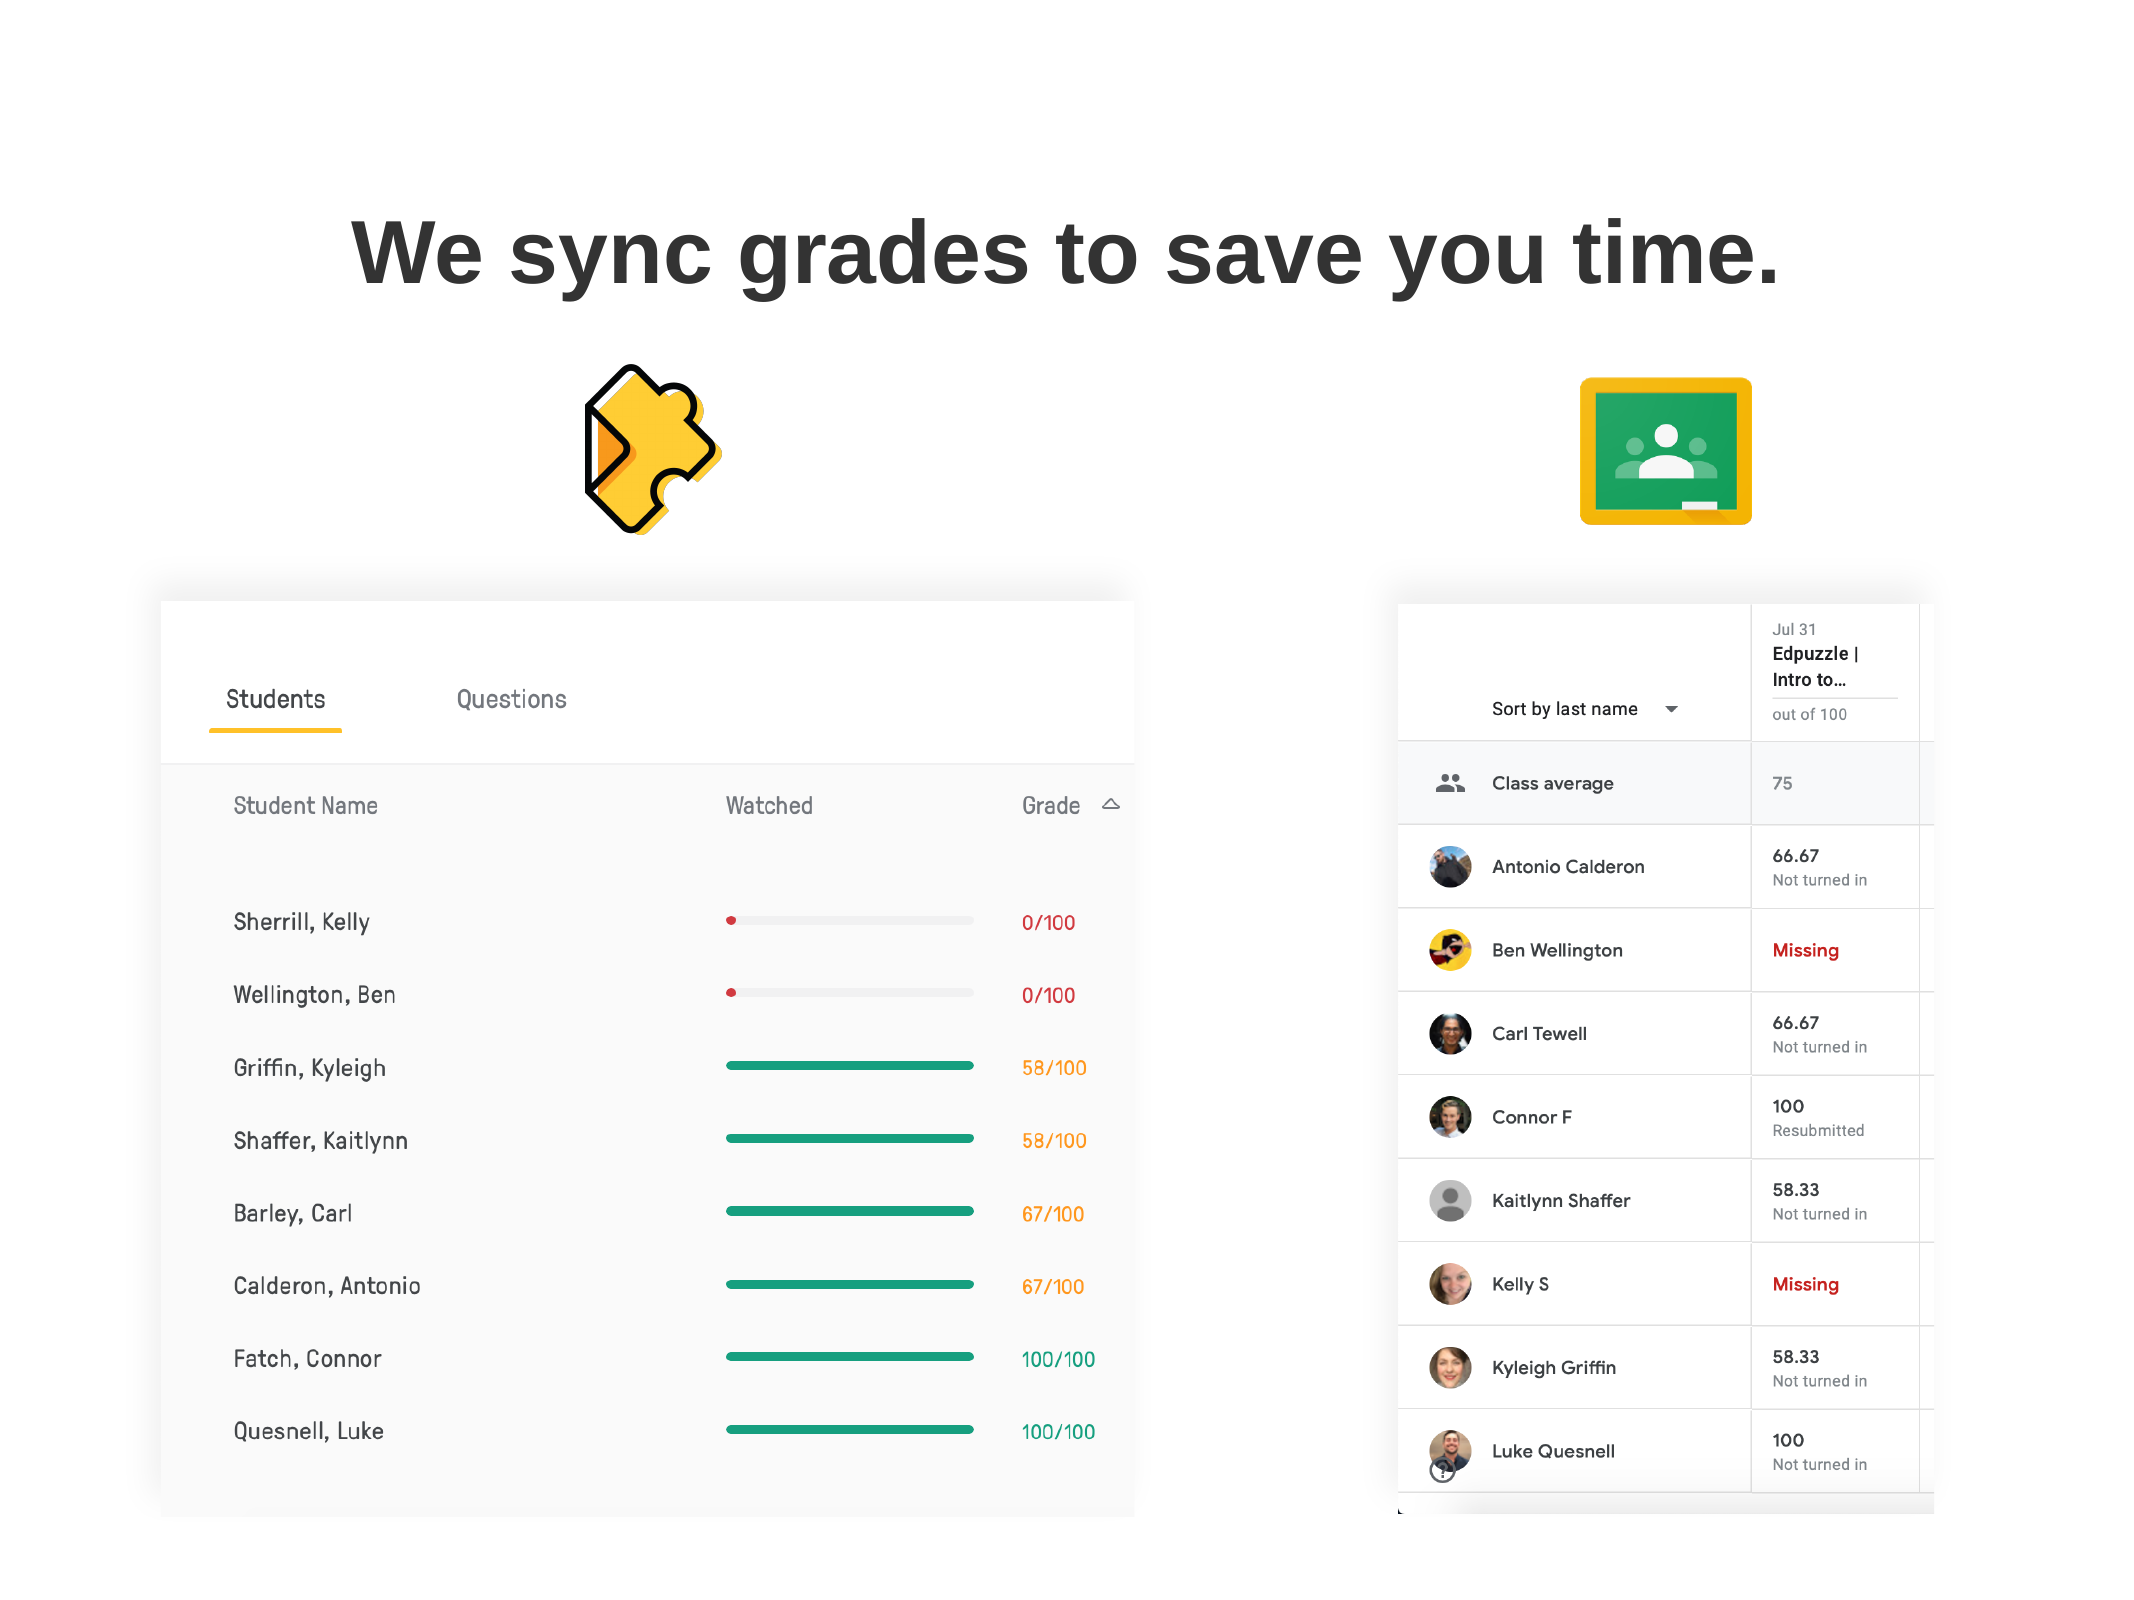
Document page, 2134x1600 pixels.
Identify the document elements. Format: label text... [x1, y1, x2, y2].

picture [1580, 376, 1752, 526]
picture [160, 601, 1135, 1517]
picture [1397, 604, 1935, 1514]
picture [549, 350, 746, 548]
text_box We sync grades to save you time. [343, 185, 1790, 310]
